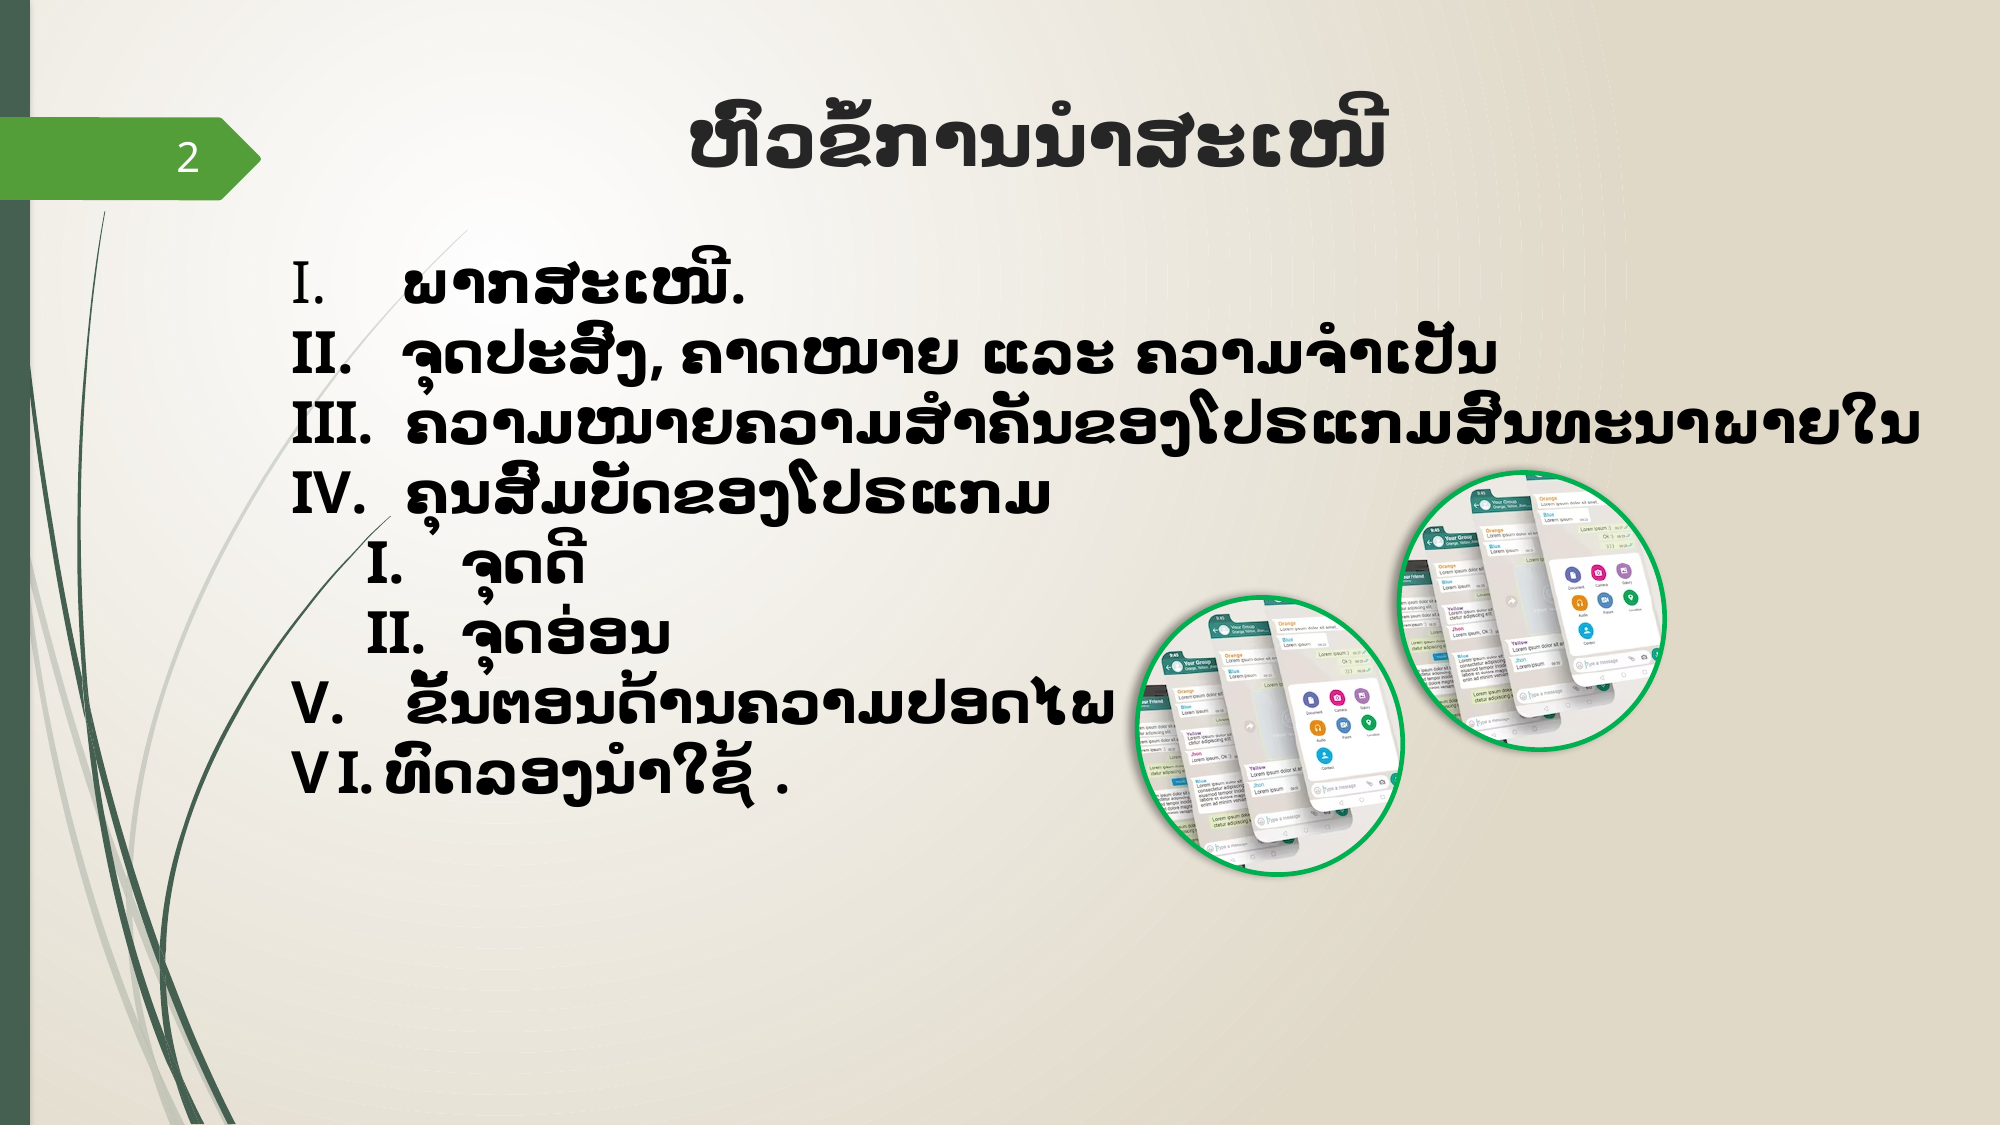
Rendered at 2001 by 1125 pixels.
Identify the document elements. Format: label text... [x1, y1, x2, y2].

picture [1172, 818, 1377, 872]
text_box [1124, 529, 1678, 818]
title ຫົວຂໍ້ການນໍາສະເໜີ [307, 84, 1769, 214]
picture [1425, 475, 1630, 529]
slide_number 2 [87, 129, 216, 190]
text_box ພາກສະເໜີ. ຈຸດປະສົງ, ຄາດໜາຍ ແລະ ຄວາມຈໍາເປັນ ຄວາມໜາຍຄວາມສໍາຄັນຂອງໂປຣແກມສົນທະນາພາຍໃນ ຄຸນສົມບັດຂອງໂປຣແກມ ຈຸດດີ ຈຸດອ່ອນ ຂັ້ນຕອນດ້ານຄວາມປອດໄພ ທົດລອງນໍາໃຊ້ . [277, 237, 2000, 813]
